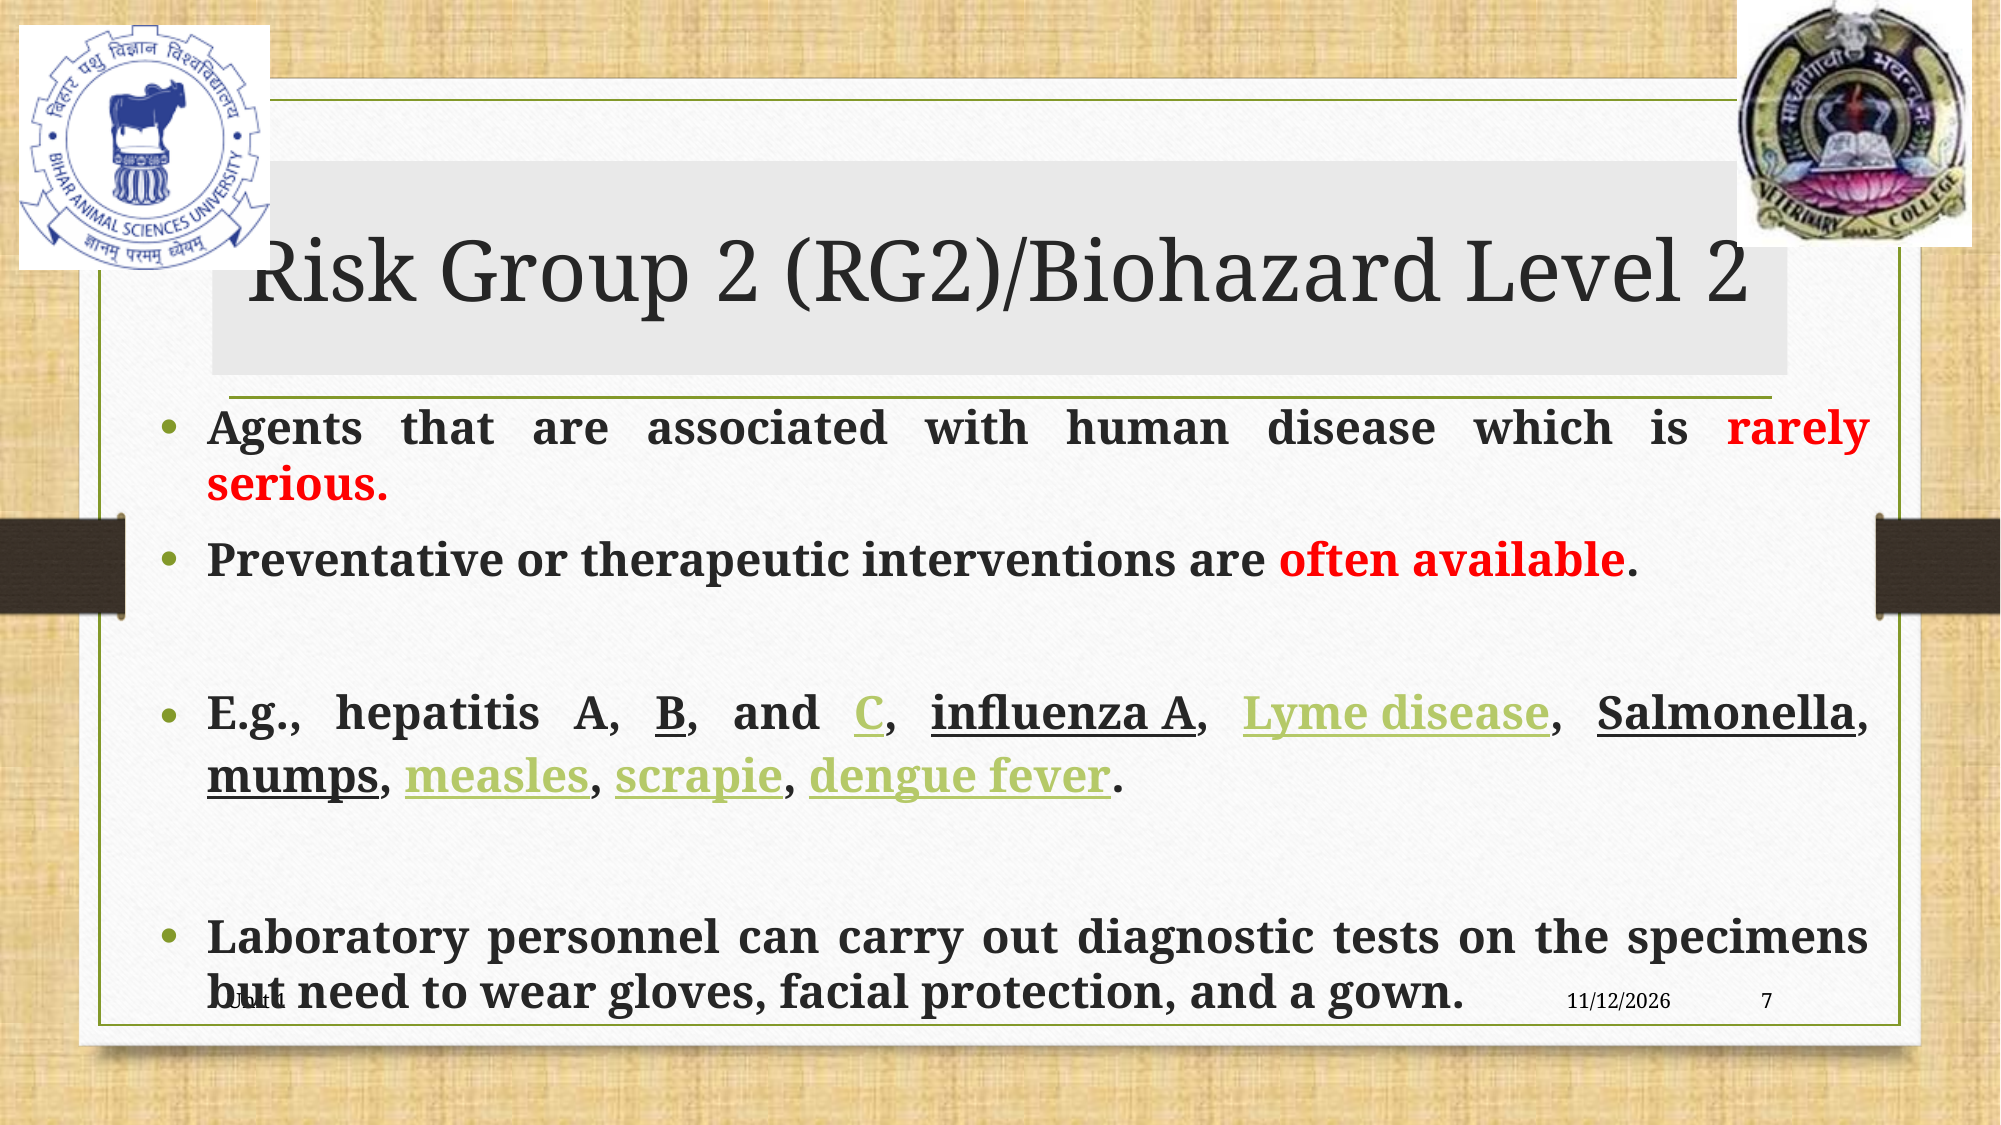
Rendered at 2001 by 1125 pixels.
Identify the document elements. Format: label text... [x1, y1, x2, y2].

picture [0, 0, 2001, 1125]
list Agents that are associated with human disease which is rarely serious. Preventative or therapeutic interventions are often available. E.g., hepatitis A, B, and C, influenza A, Lyme disease, Salmonella, mumps, measles, scrapie, dengue fever. Laboratory personnel can carry out diagnostic tests on the specimens but need to wear gloves, facial protection, and a gown. [144, 391, 1885, 1035]
footer Unit 1 [212, 979, 1411, 1025]
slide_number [1423, 979, 1686, 1025]
title Risk Group 2 (RG2)/Biohazard Level 2 [212, 161, 1788, 375]
slide_number 7 [1698, 979, 1788, 1025]
